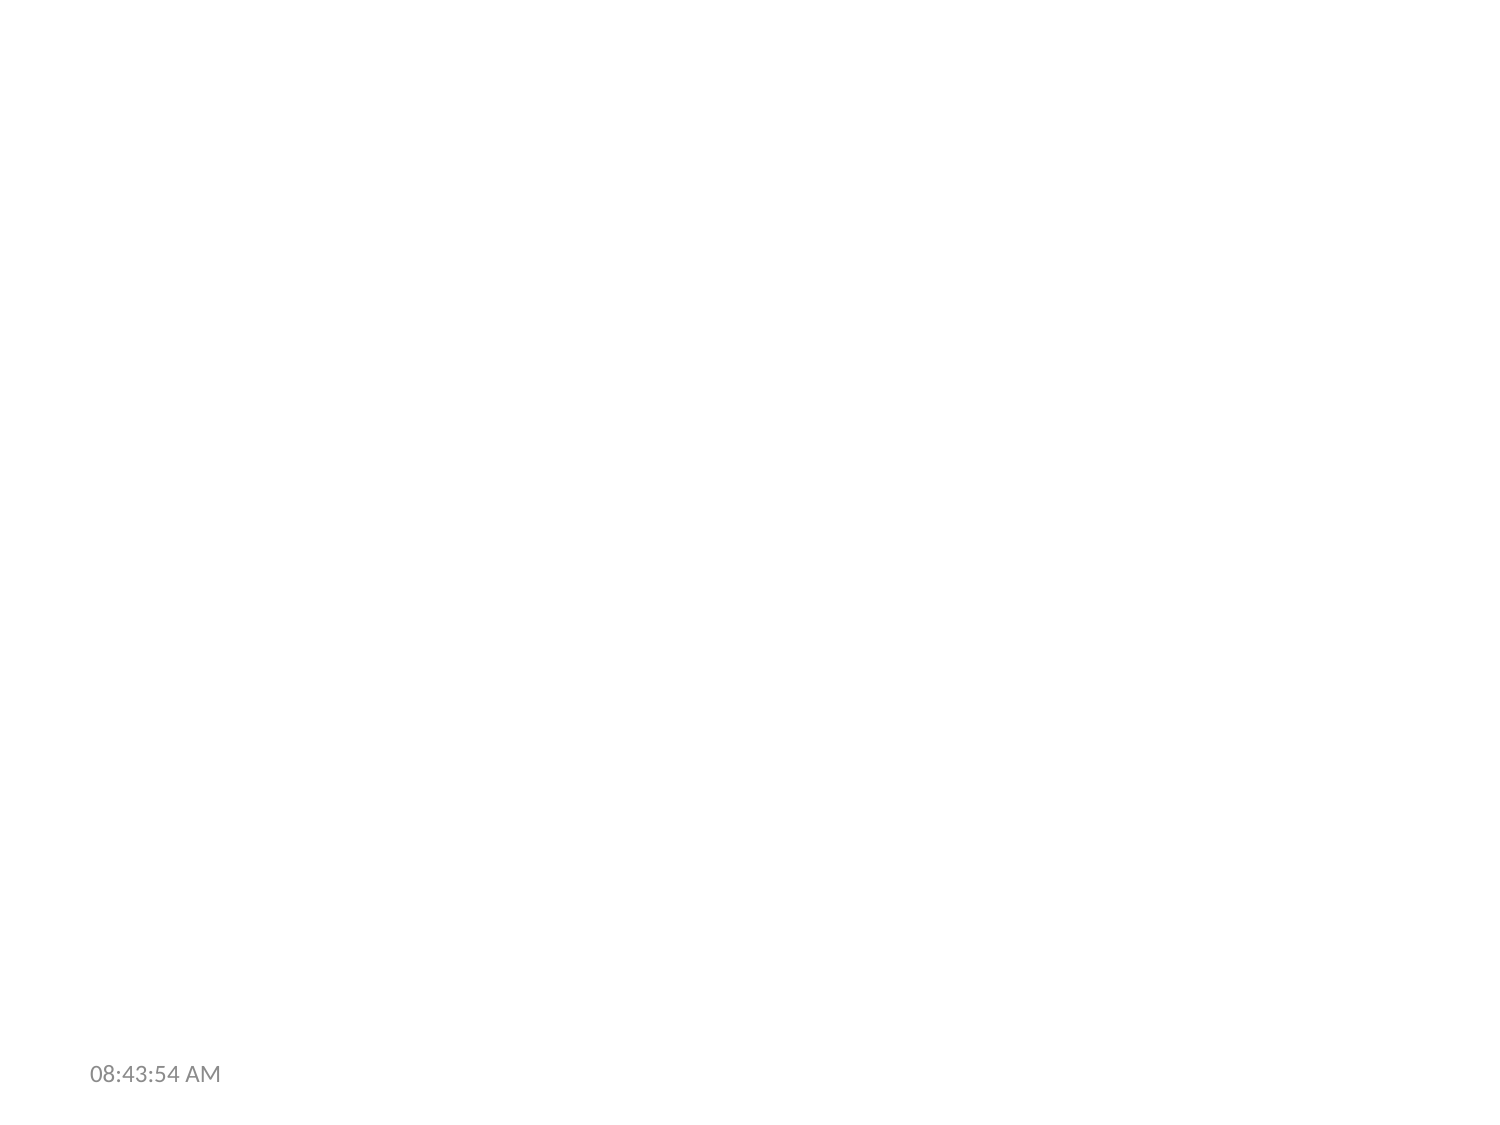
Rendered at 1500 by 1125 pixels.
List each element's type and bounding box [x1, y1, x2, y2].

slide_number [75, 1042, 425, 1103]
